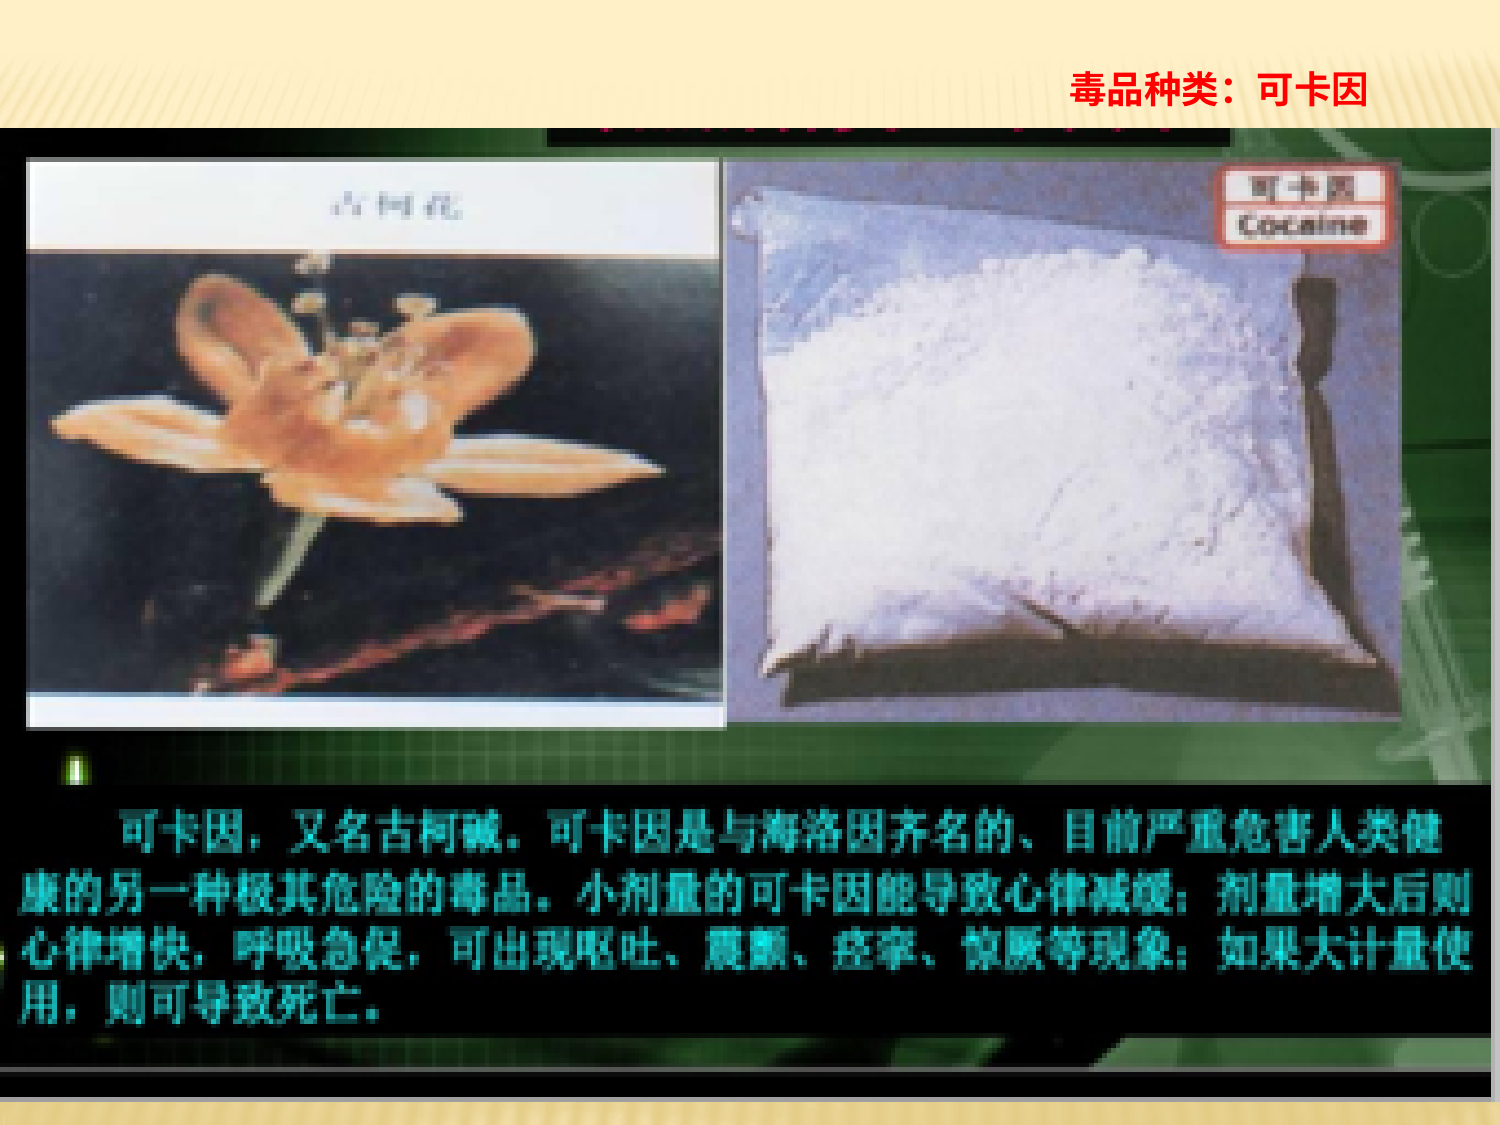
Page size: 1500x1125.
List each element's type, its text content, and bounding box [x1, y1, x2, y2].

picture [0, 128, 1500, 1102]
text_box 毒品种类：可卡因 [1054, 58, 1395, 119]
